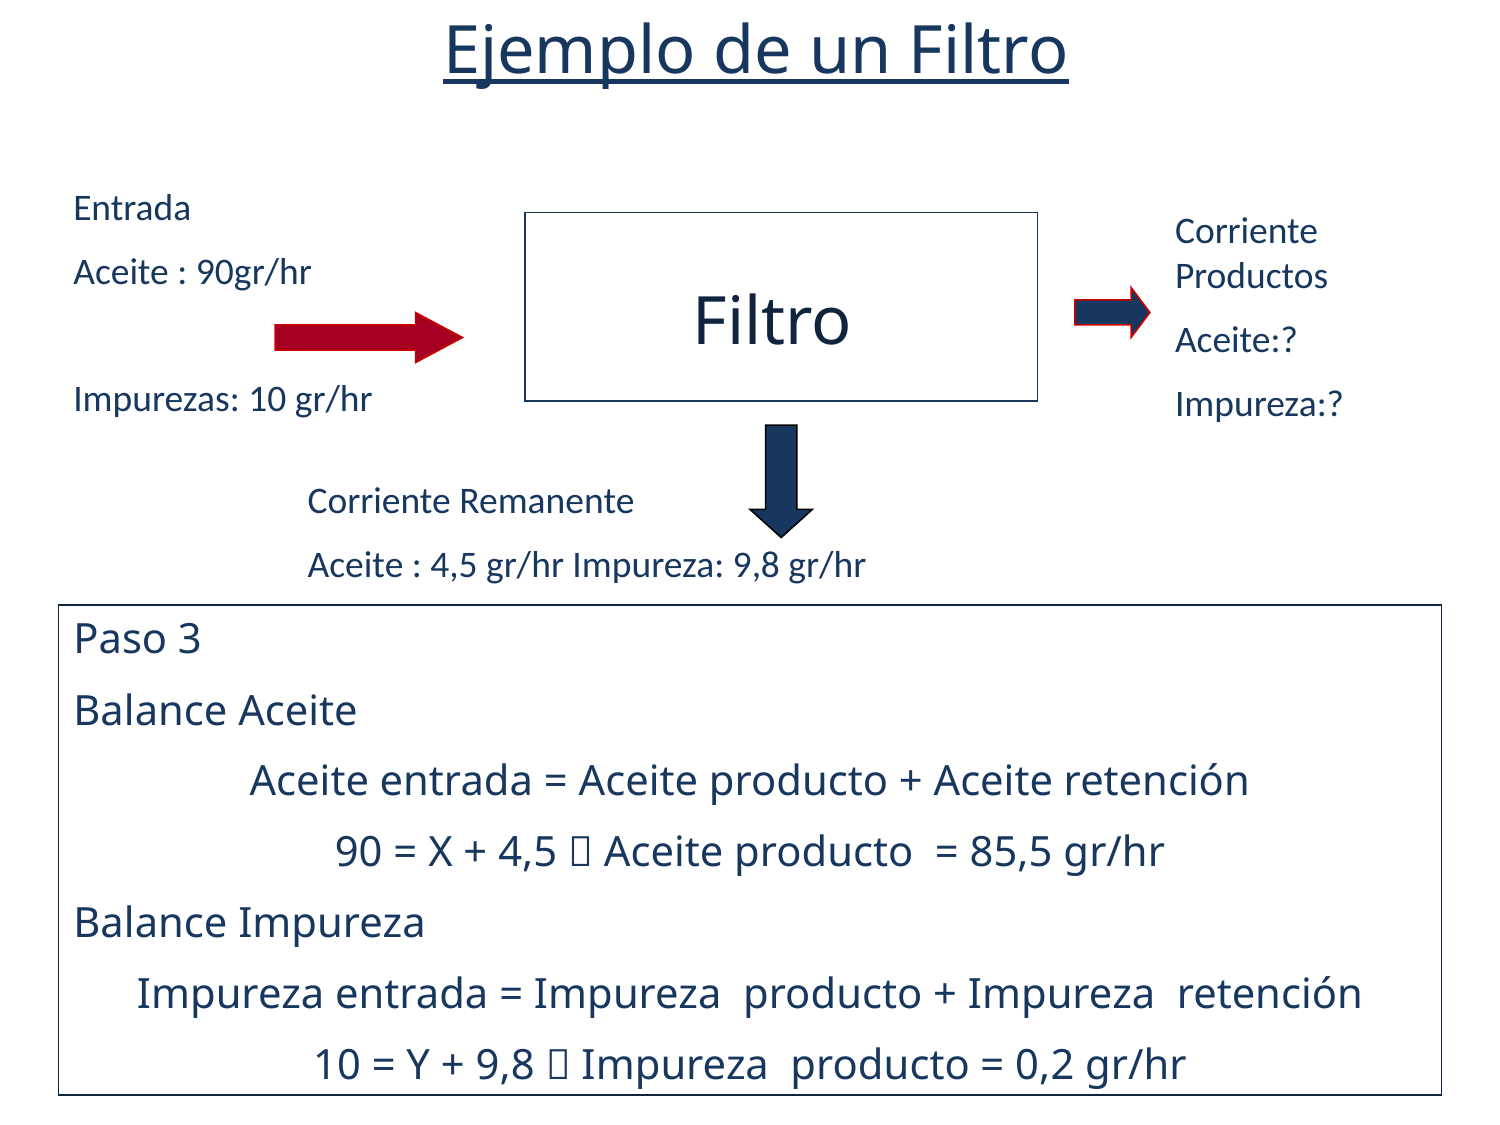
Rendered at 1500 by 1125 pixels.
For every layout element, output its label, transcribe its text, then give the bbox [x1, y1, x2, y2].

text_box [274, 212, 1151, 538]
text_box Corriente Productos Aceite:? Impureza:? [1160, 199, 1421, 432]
text_box Entrada Aceite : 90gr/hr Impurezas: 10 gr/hr [58, 175, 504, 427]
text_box Paso 3 Balance Aceite Aceite entrada = Aceite producto + Aceite retención 90 = X + 4,5  Aceite producto = 85,5 gr/hr Balance Impureza Impureza entrada = Impureza producto + Impureza retención 10 = Y + 9,8  Impureza producto = 0,2 gr/hr [58, 604, 1442, 1095]
text_box Corriente Remanente Aceite : 4,5 gr/hr Impureza: 9,8 gr/hr [292, 468, 1231, 593]
text_box Ejemplo de un Filtro [49, 0, 1463, 95]
